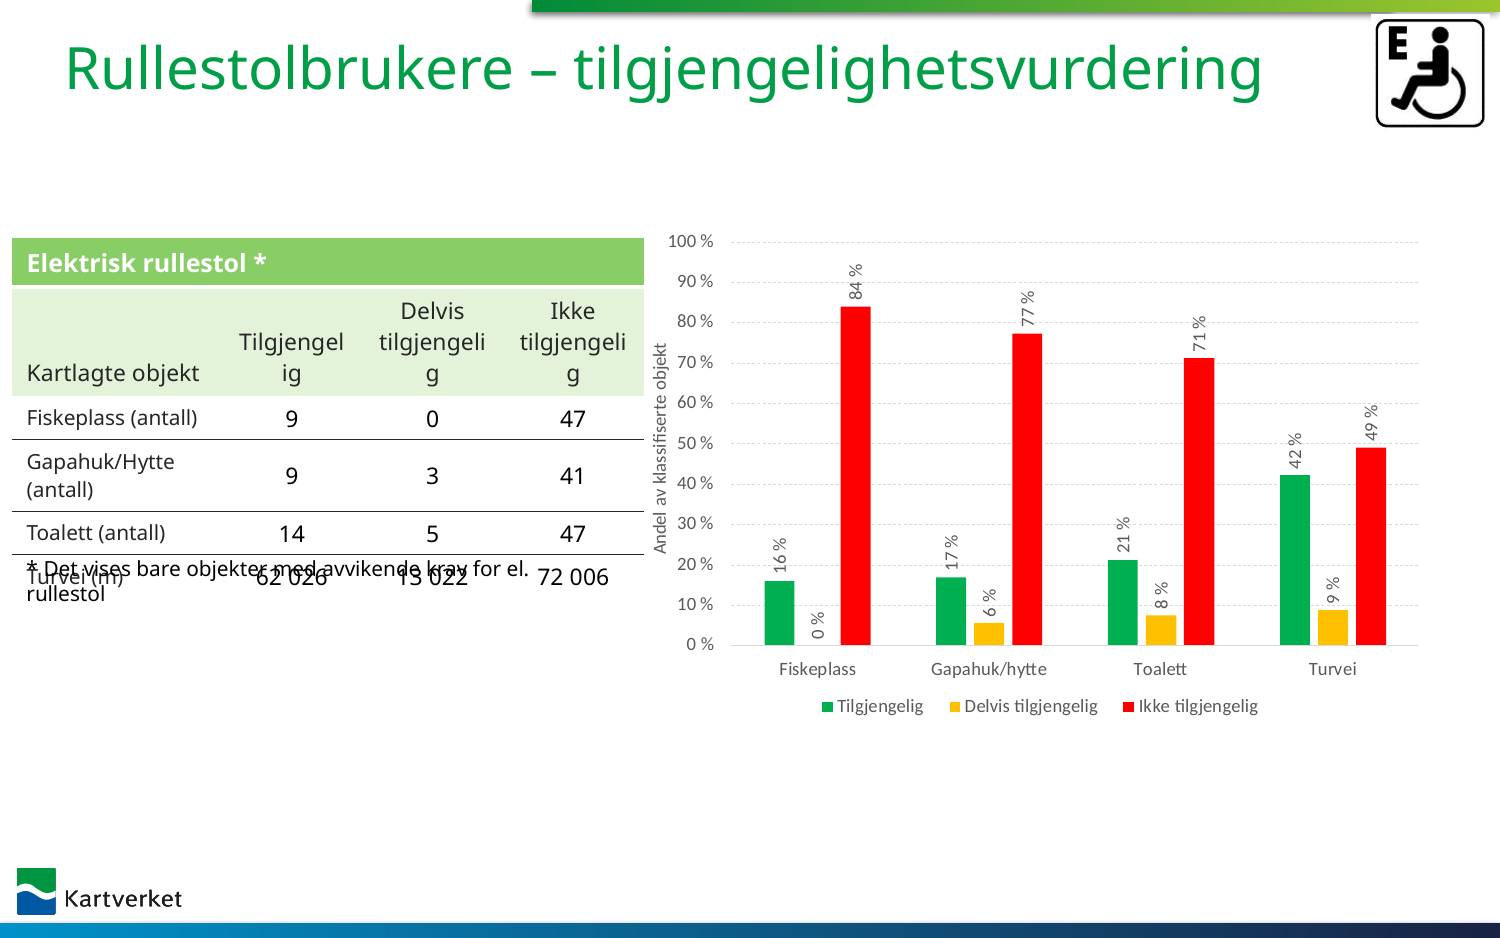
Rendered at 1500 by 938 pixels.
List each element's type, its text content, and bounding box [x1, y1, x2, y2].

table_cell Kartlagte objekt [12, 289, 222, 396]
picture [643, 218, 1429, 728]
table_cell 47 [503, 512, 638, 554]
table_cell 47 [503, 396, 638, 439]
table_cell 9 [222, 440, 362, 511]
table_cell 41 [503, 440, 638, 511]
table_cell Gapahuk/Hytte (antall) [12, 440, 222, 511]
text_box Rullestolbrukere – tilgjengelighetsvurdering [49, 12, 1372, 109]
table_cell 72 006 [597, 555, 638, 598]
table_cell 9 [222, 396, 362, 439]
table_cell Ikke tilgjengelig [503, 289, 638, 396]
table_cell Delvis tilgjengelig [362, 289, 503, 396]
table_cell 14 [222, 512, 362, 548]
table_cell 0 [362, 396, 503, 439]
table_cell Fiskeplass (antall) [12, 396, 222, 439]
table_cell Toalett (antall) [12, 512, 222, 548]
table_cell 5 [362, 512, 503, 548]
table_cell Tilgjengelig [222, 289, 362, 396]
text_box * Det vises bare objekter med avvikende krav for el. rullestol [11, 548, 597, 613]
table_cell 3 [362, 440, 503, 511]
table_header Elektrisk rullestol * [12, 238, 638, 285]
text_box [1371, 13, 1491, 133]
